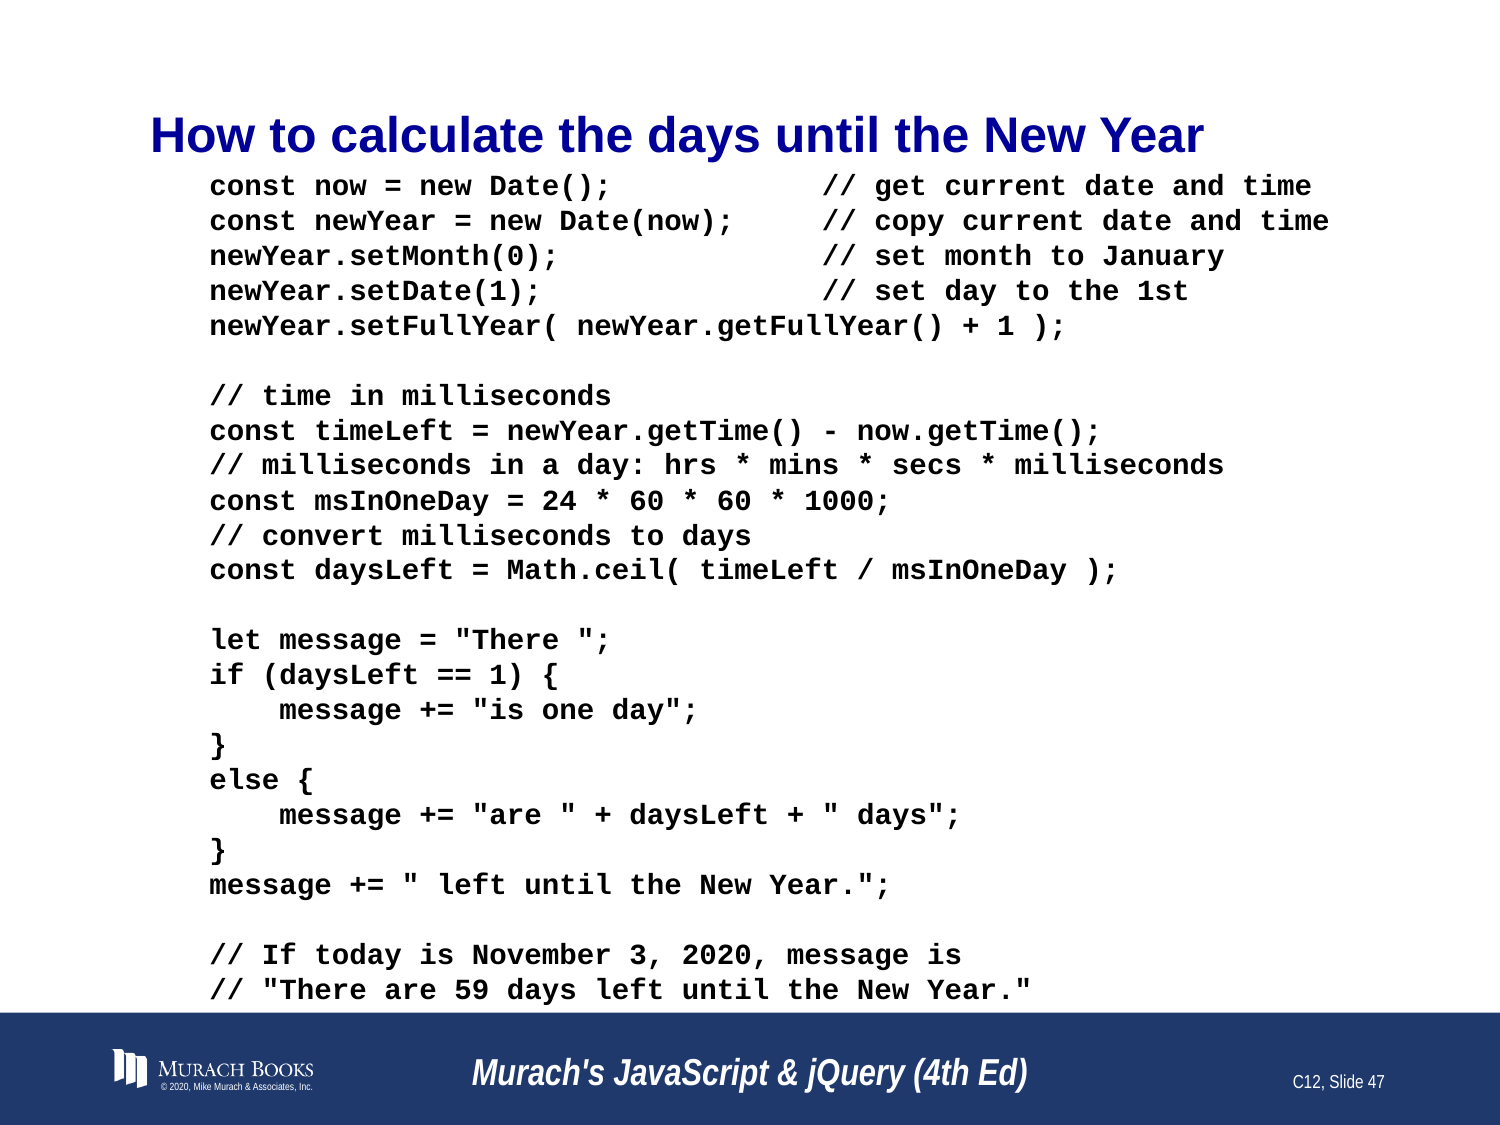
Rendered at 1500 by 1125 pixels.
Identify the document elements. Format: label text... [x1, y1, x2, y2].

title How to calculate the days until the New Year [150, 102, 1350, 158]
list const now = new Date(); // get current date and time const newYear = new Date(now); // copy current date and time newYear.setMonth(0); // set month to January newYear.setDate(1); // set day to the 1st newYear.setFullYear( newYear.getFullYear() + 1 ); // time in milliseconds const timeLeft = newYear.getTime() - now.getTime(); // milliseconds in a day: hrs * mins * secs * milliseconds const msInOneDay = 24 * 60 * 60 * 1000; // convert milliseconds to days const daysLeft = Math.ceil( timeLeft / msInOneDay ); let message = "There "; if (daysLeft == 1) { message += "is one day"; } else { message += "are " + daysLeft + " days"; } message += " left until the New Year."; // If today is November 3, 2020, message is // "There are 59 days left until the New Year." [137, 158, 1350, 959]
slide_number Murach's JavaScript & jQuery (4th Ed) [463, 1025, 1050, 1100]
footer © 2020, Mike Murach & Associates, Inc. [12, 1025, 463, 1100]
slide_number C12, Slide 47 [1087, 1025, 1400, 1100]
